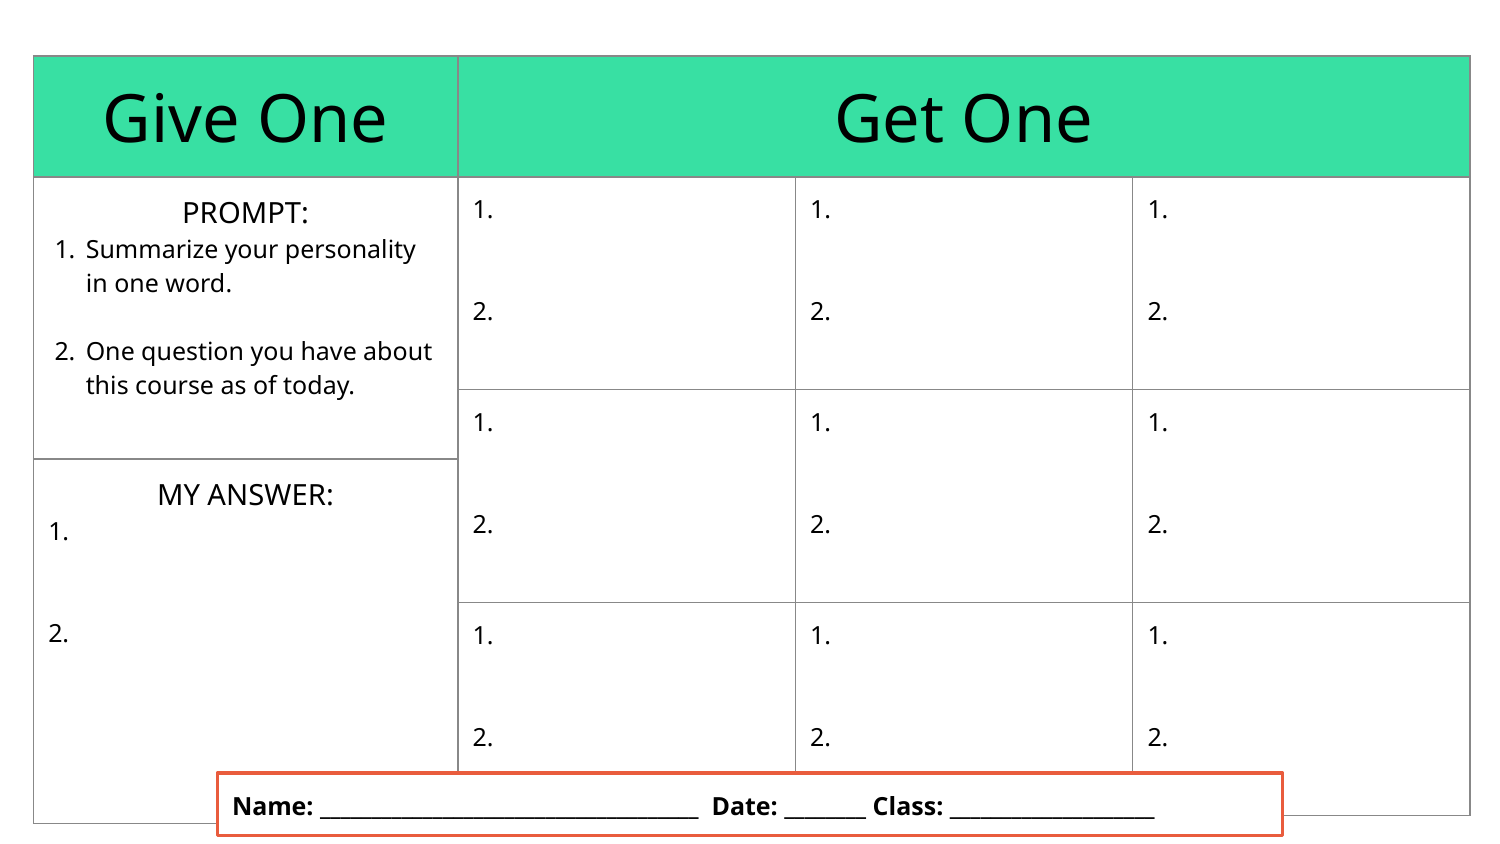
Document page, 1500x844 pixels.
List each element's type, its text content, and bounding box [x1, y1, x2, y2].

table_cell 1. 2. [796, 603, 1132, 773]
text_box Name: _____________________________________ Date: ________ Class: ____________________ [217, 773, 1283, 836]
table_cell 1. 2. [1133, 603, 1469, 815]
table_header Get One [459, 57, 1469, 176]
table_header Give One [34, 57, 457, 176]
table_cell 1. 2. [796, 390, 1132, 602]
table_cell PROMPT: Summarize your personality in one word. One question you have about this course as of today. [34, 178, 457, 458]
table_cell 1. 2. [1133, 390, 1469, 602]
table_cell 1. 2. [459, 390, 795, 602]
table_cell 1. 2. [459, 178, 795, 389]
table_cell 1. 2. [796, 178, 1132, 389]
table_cell 1. 2. [459, 603, 795, 773]
table_cell MY ANSWER: 1. 2. [34, 460, 457, 823]
table_cell 1. 2. [1133, 178, 1469, 389]
